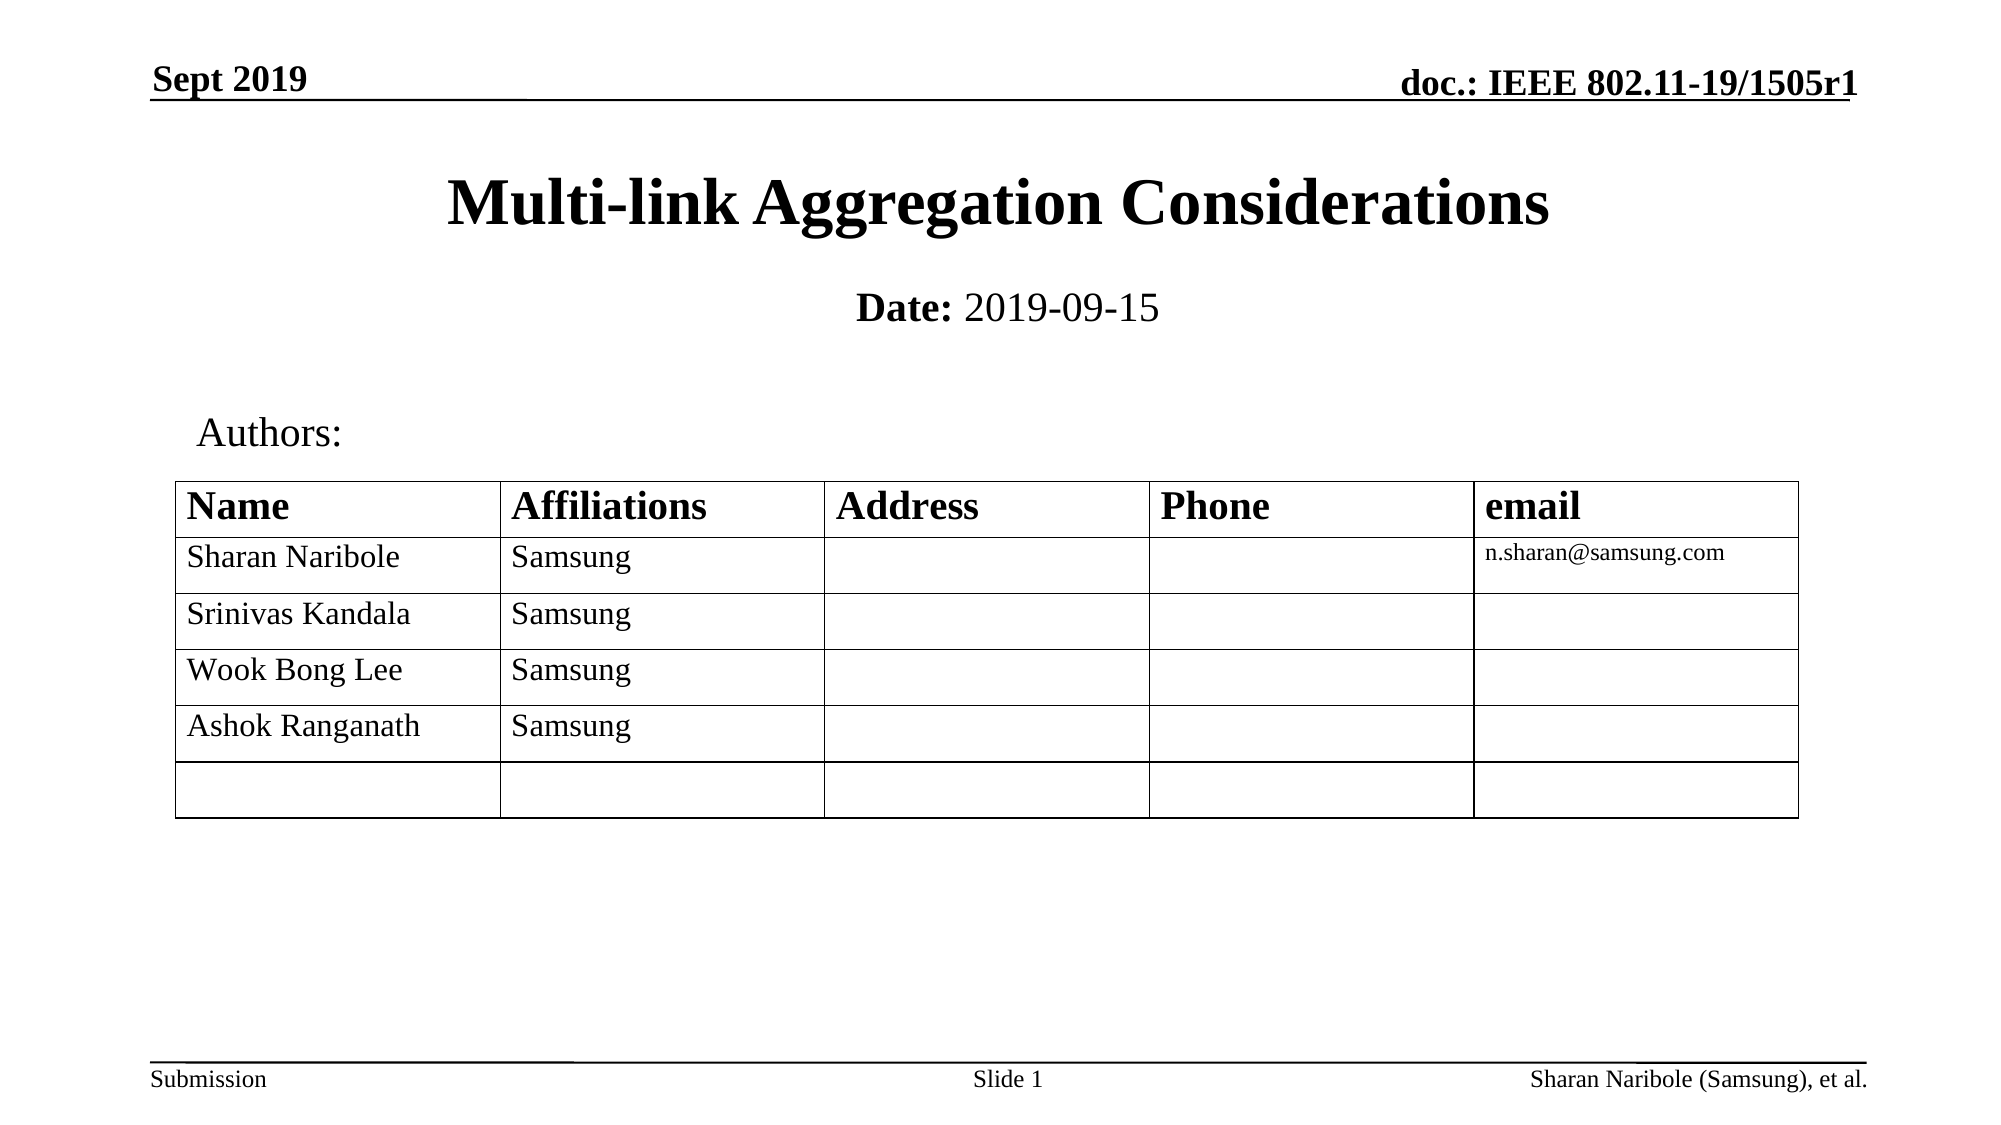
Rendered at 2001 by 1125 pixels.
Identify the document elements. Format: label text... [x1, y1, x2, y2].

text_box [160, 480, 1845, 890]
slide_number Slide 1 [950, 1061, 1067, 1123]
footer Sharan Naribole (Samsung), et al. [1171, 1061, 1869, 1093]
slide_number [152, 54, 563, 100]
text_box Authors: [181, 396, 419, 460]
title Multi-link Aggregation Considerations [149, 76, 1851, 319]
subtitle Date: 2019-09-15 [307, 272, 1709, 351]
